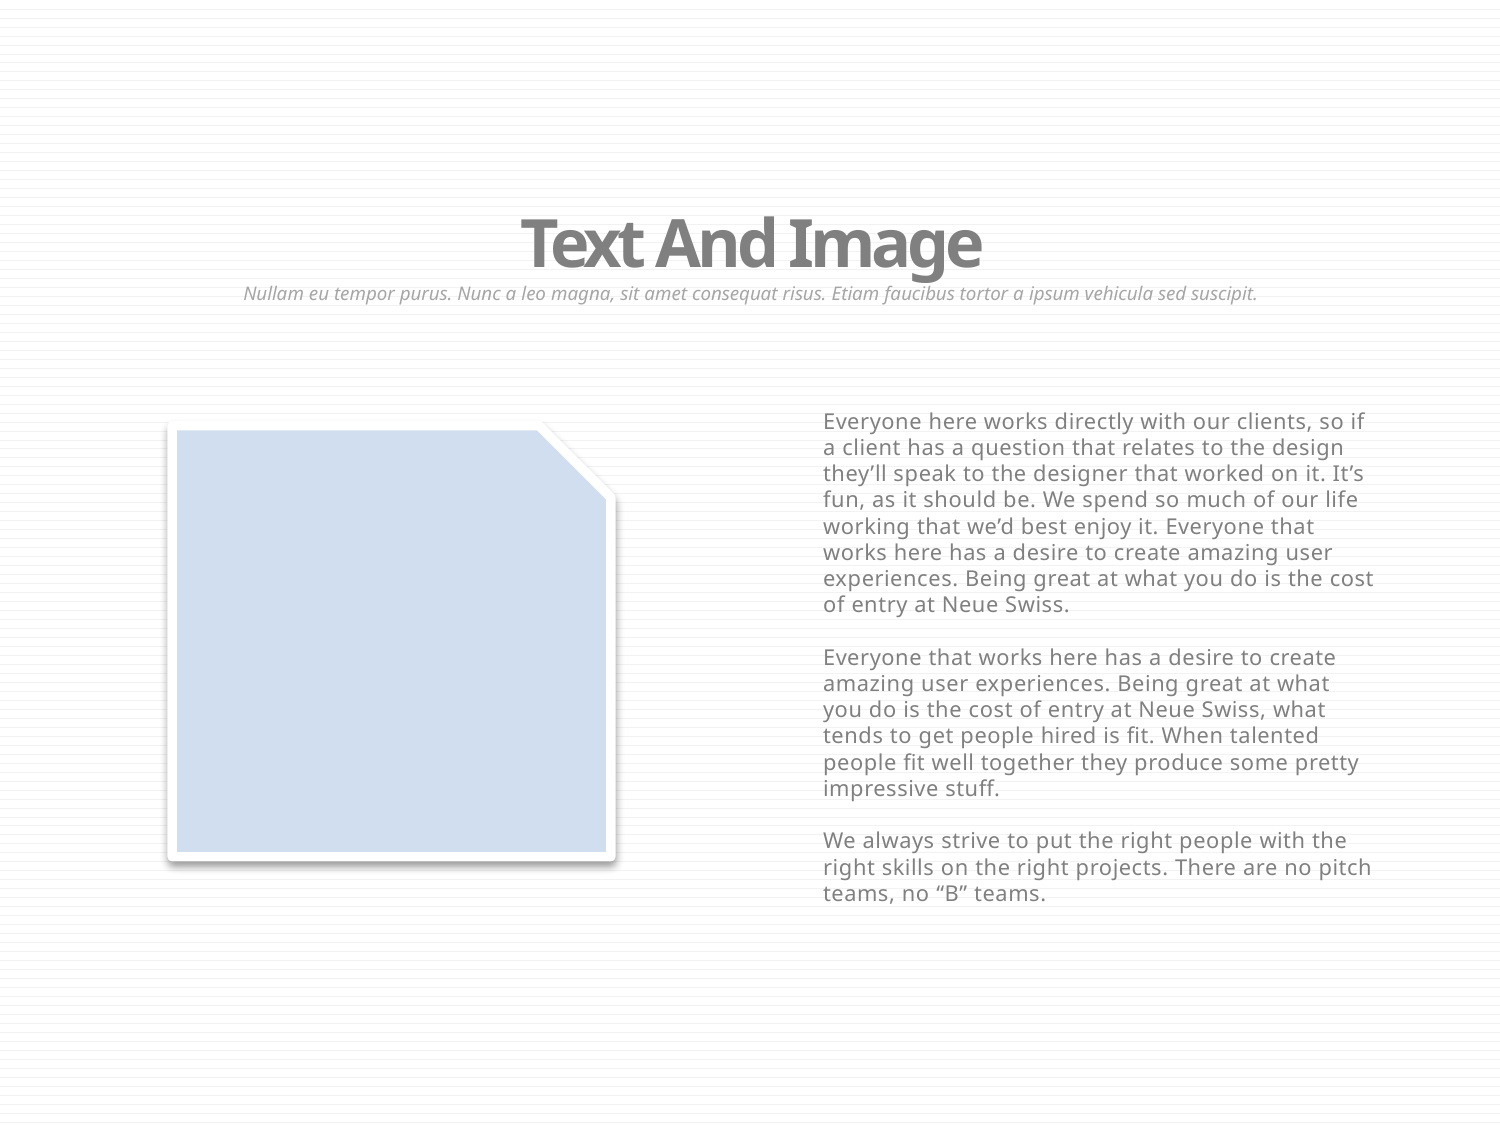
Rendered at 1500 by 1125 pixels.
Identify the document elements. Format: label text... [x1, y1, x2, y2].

text_box Nullam eu tempor purus. Nunc a leo magna, sit amet consequat risus. Etiam faucibus tortor a ipsum vehicula sed suscipit. [92, 277, 1413, 308]
text_box Everyone here works directly with our clients, so if a client has a question that relates to the design they’ll speak to the designer that worked on it. It’s fun, as it should be. We spend so much of our life working that we’d best enjoy it. Everyone that works here has a desire to create amazing user experiences. Being great at what you do is the cost of entry at Neue Swiss. Everyone that works here has a desire to create amazing user experiences. Being great at what you do is the cost of entry at Neue Swiss, what tends to get people hired is fit. When talented people fit well together they produce some pretty impressive stuff. We always strive to put the right people with the right skills on the right projects. There are no pitch teams, no “B” teams. [811, 401, 1389, 947]
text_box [144, 425, 639, 857]
text_box Text And Image [512, 196, 993, 277]
